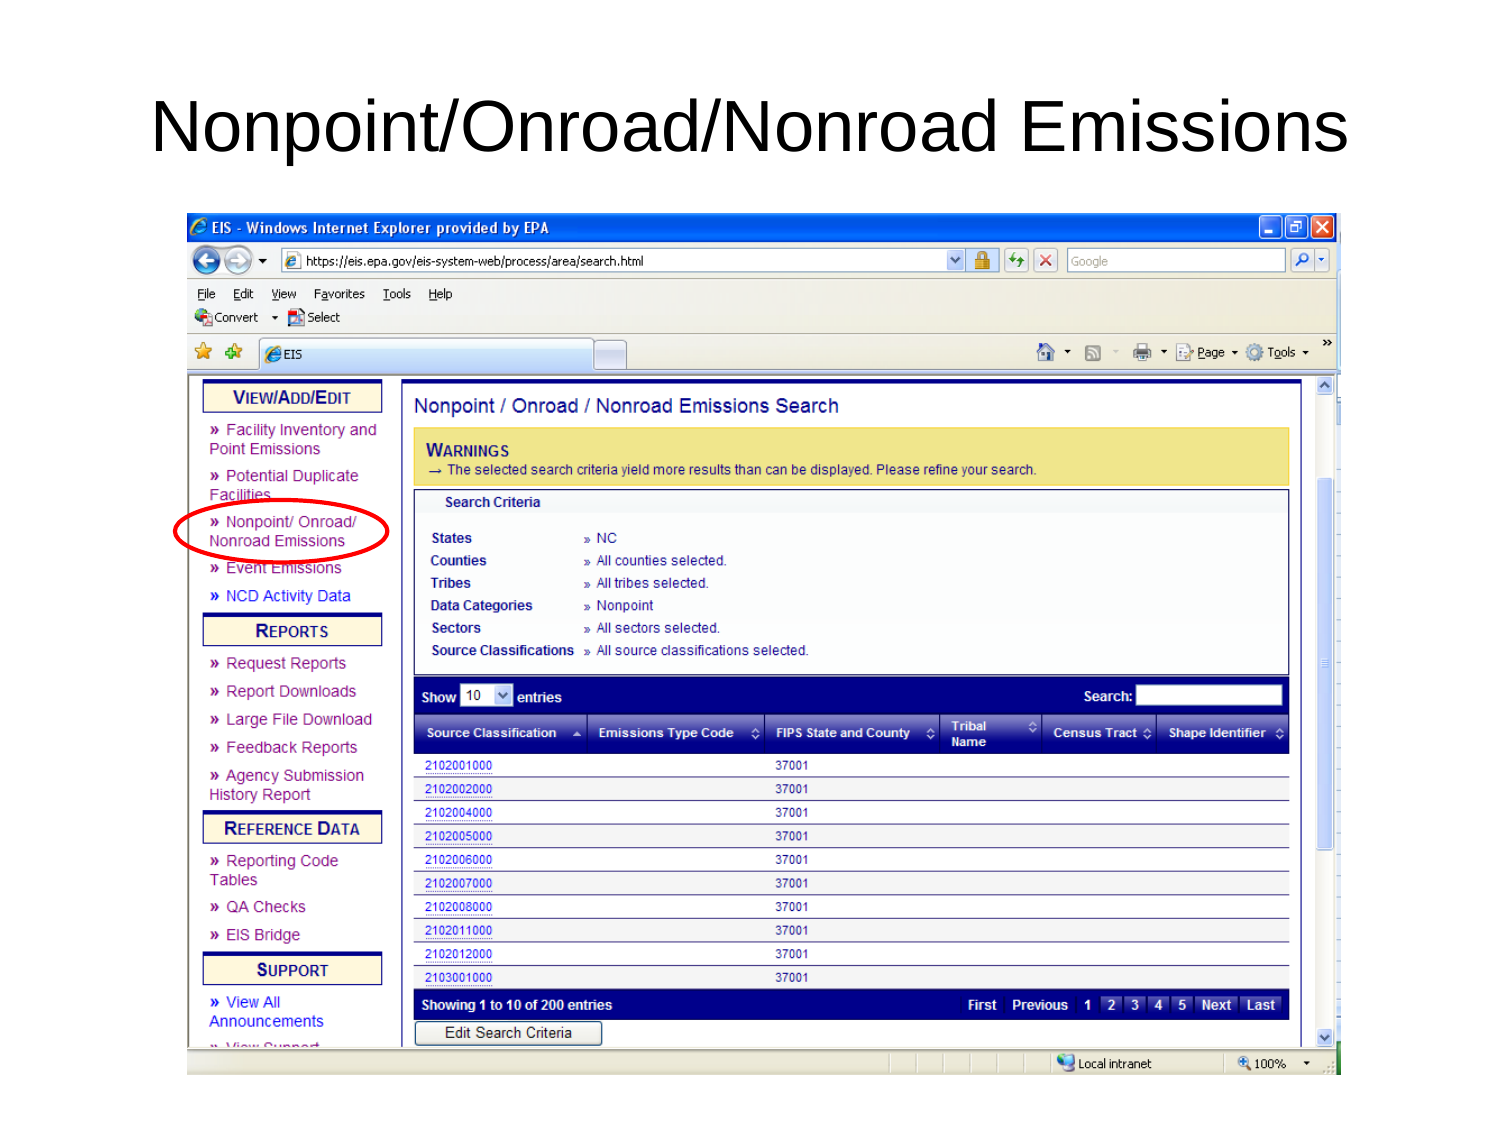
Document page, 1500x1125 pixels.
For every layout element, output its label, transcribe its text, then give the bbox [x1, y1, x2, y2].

text_box [172, 517, 182, 546]
title Nonpoint/Onroad/Nonroad Emissions [74, 44, 1426, 201]
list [187, 213, 1341, 1076]
